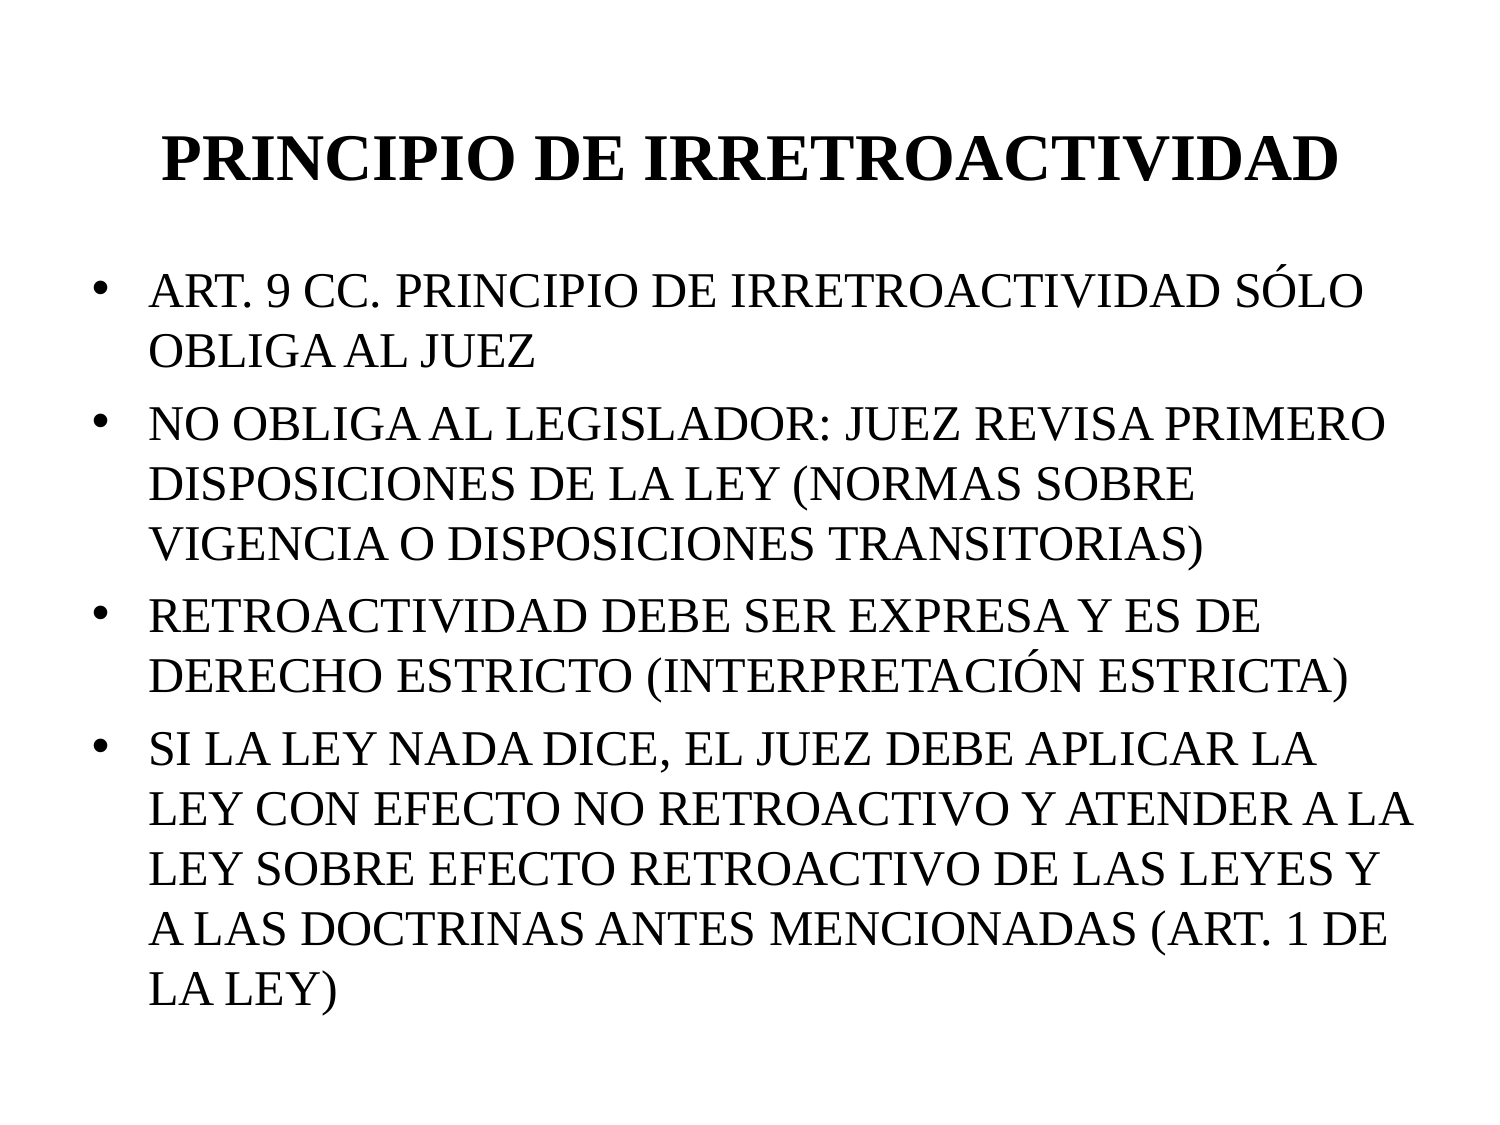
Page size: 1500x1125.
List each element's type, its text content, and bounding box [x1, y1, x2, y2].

list ART. 9 CC. PRINCIPIO DE IRRETROACTIVIDAD SÓLO OBLIGA AL JUEZ NO OBLIGA AL LEGISLADOR: JUEZ REVISA PRIMERO DISPOSICIONES DE LA LEY (NORMAS SOBRE VIGENCIA O DISPOSICIONES TRANSITORIAS) RETROACTIVIDAD DEBE SER EXPRESA Y ES DE DERECHO ESTRICTO (INTERPRETACIÓN ESTRICTA) SI LA LEY NADA DICE, EL JUEZ DEBE APLICAR LA LEY CON EFECTO NO RETROACTIVO Y ATENDER A LA LEY SOBRE EFECTO RETROACTIVO DE LAS LEYES Y A LAS DOCTRINAS ANTES MENCIONADAS (ART. 1 DE LA LEY) [76, 249, 1427, 1060]
title PRINCIPIO DE IRRETROACTIVIDAD [76, 75, 1427, 233]
